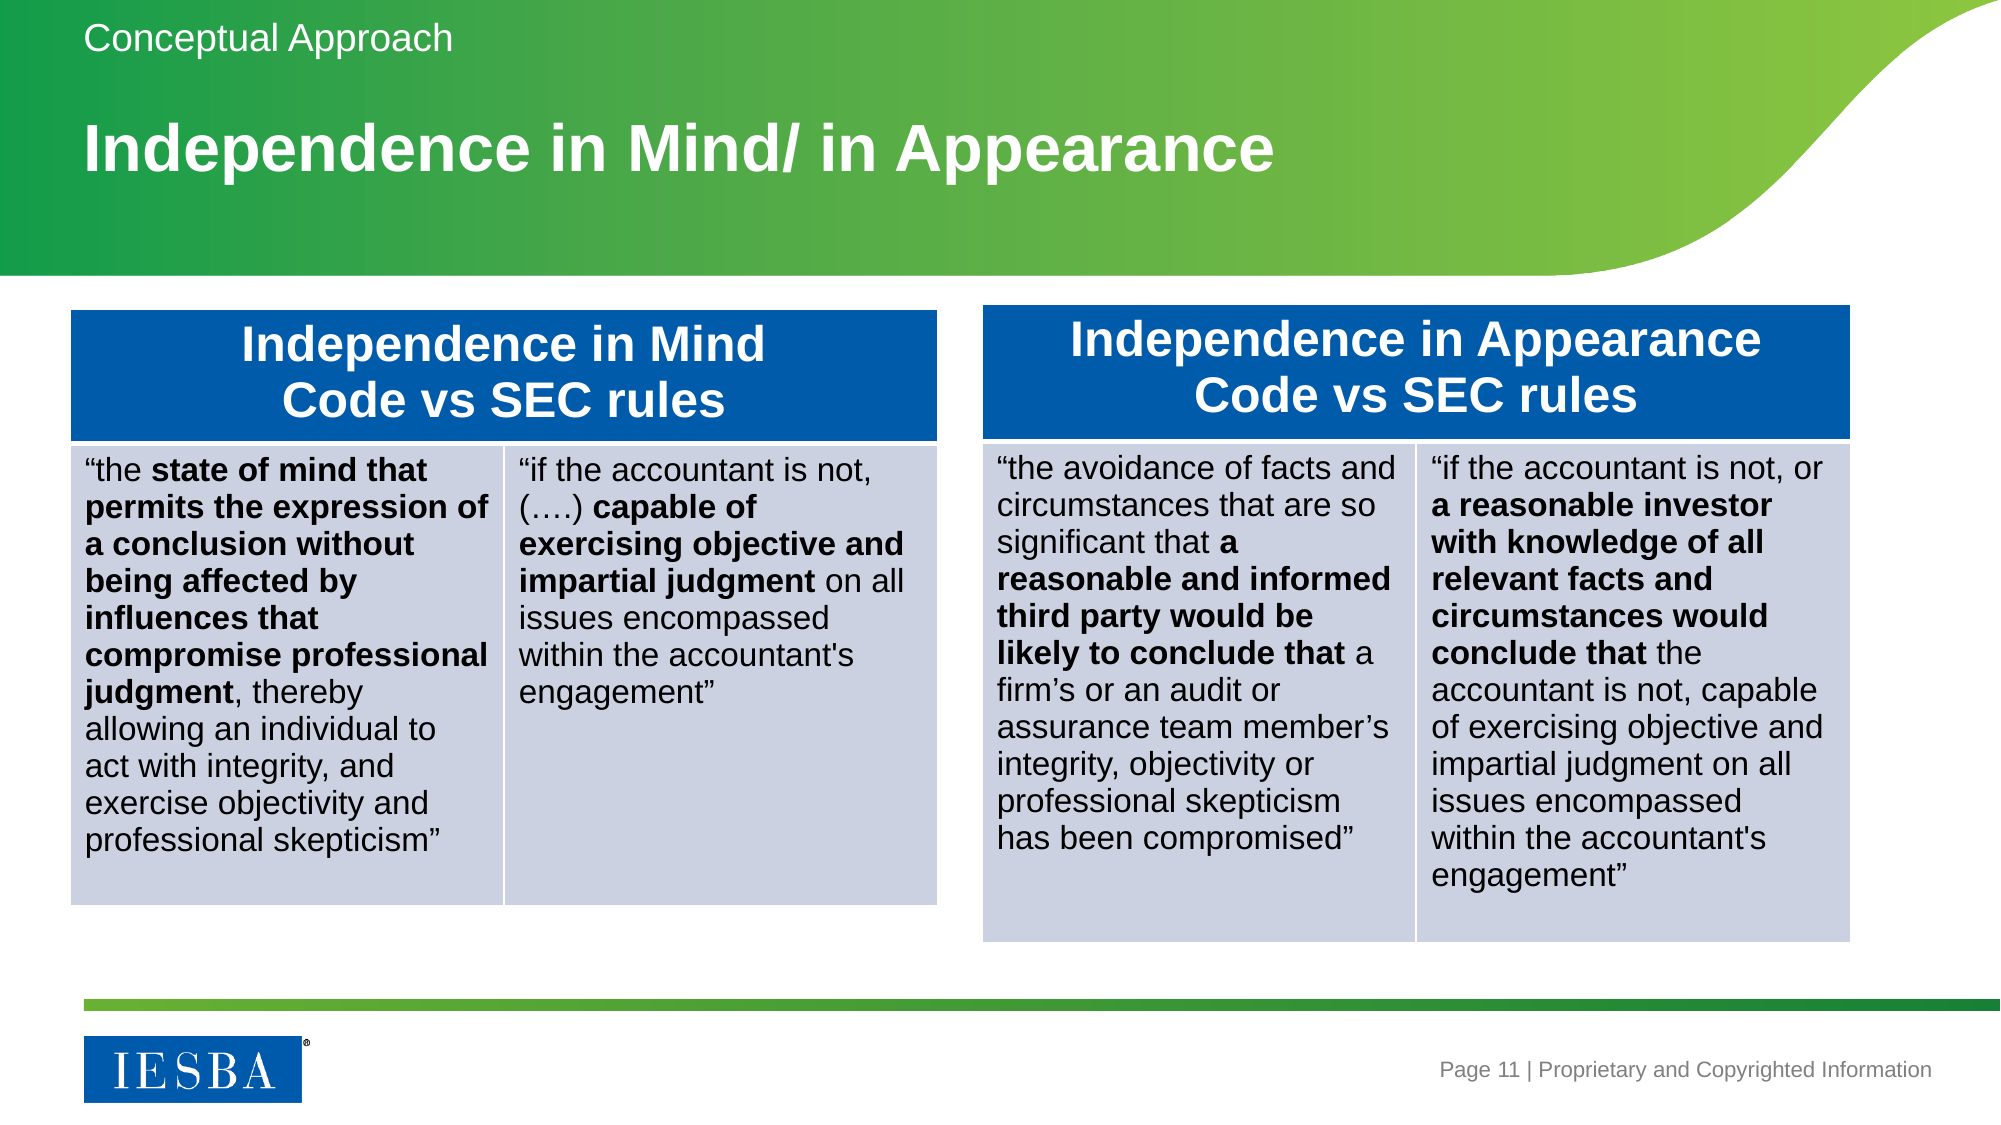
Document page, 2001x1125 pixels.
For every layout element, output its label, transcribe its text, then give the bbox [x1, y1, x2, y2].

subtitle Conceptual Approach [83, 12, 667, 50]
picture [0, 0, 2000, 276]
table_cell “the state of mind that permits the expression of a conclusion without being affected by influences that compromise professional judgment, thereby allowing an individual to act with integrity, and exercise objectivity and professional skepticism” [71, 446, 503, 905]
table_header Independence in Appearance Code vs SEC rules [983, 305, 1850, 439]
list [83, 308, 1734, 949]
table_header Independence in Mind Code vs SEC rules [71, 310, 937, 441]
picture [84, 1036, 310, 1103]
table_cell “the avoidance of facts and circumstances that are so significant that a reasonable and informed third party would be likely to conclude that a firm’s or an audit or assurance team member’s integrity, objectivity or professional skepticism has been compromised” [983, 444, 1415, 942]
table_cell “if the accountant is not, or a reasonable investor with knowledge of all relevant facts and circumstances would conclude that the accountant is not, capable of exercising objective and impartial judgment on all issues encompassed within the accountant's engagement” [1417, 444, 1850, 942]
title Independence in Mind/ in Appearance [83, 101, 1734, 189]
table_cell “if the accountant is not, (….) capable of exercising objective and impartial judgment on all issues encompassed within the accountant's engagement” [505, 446, 937, 905]
